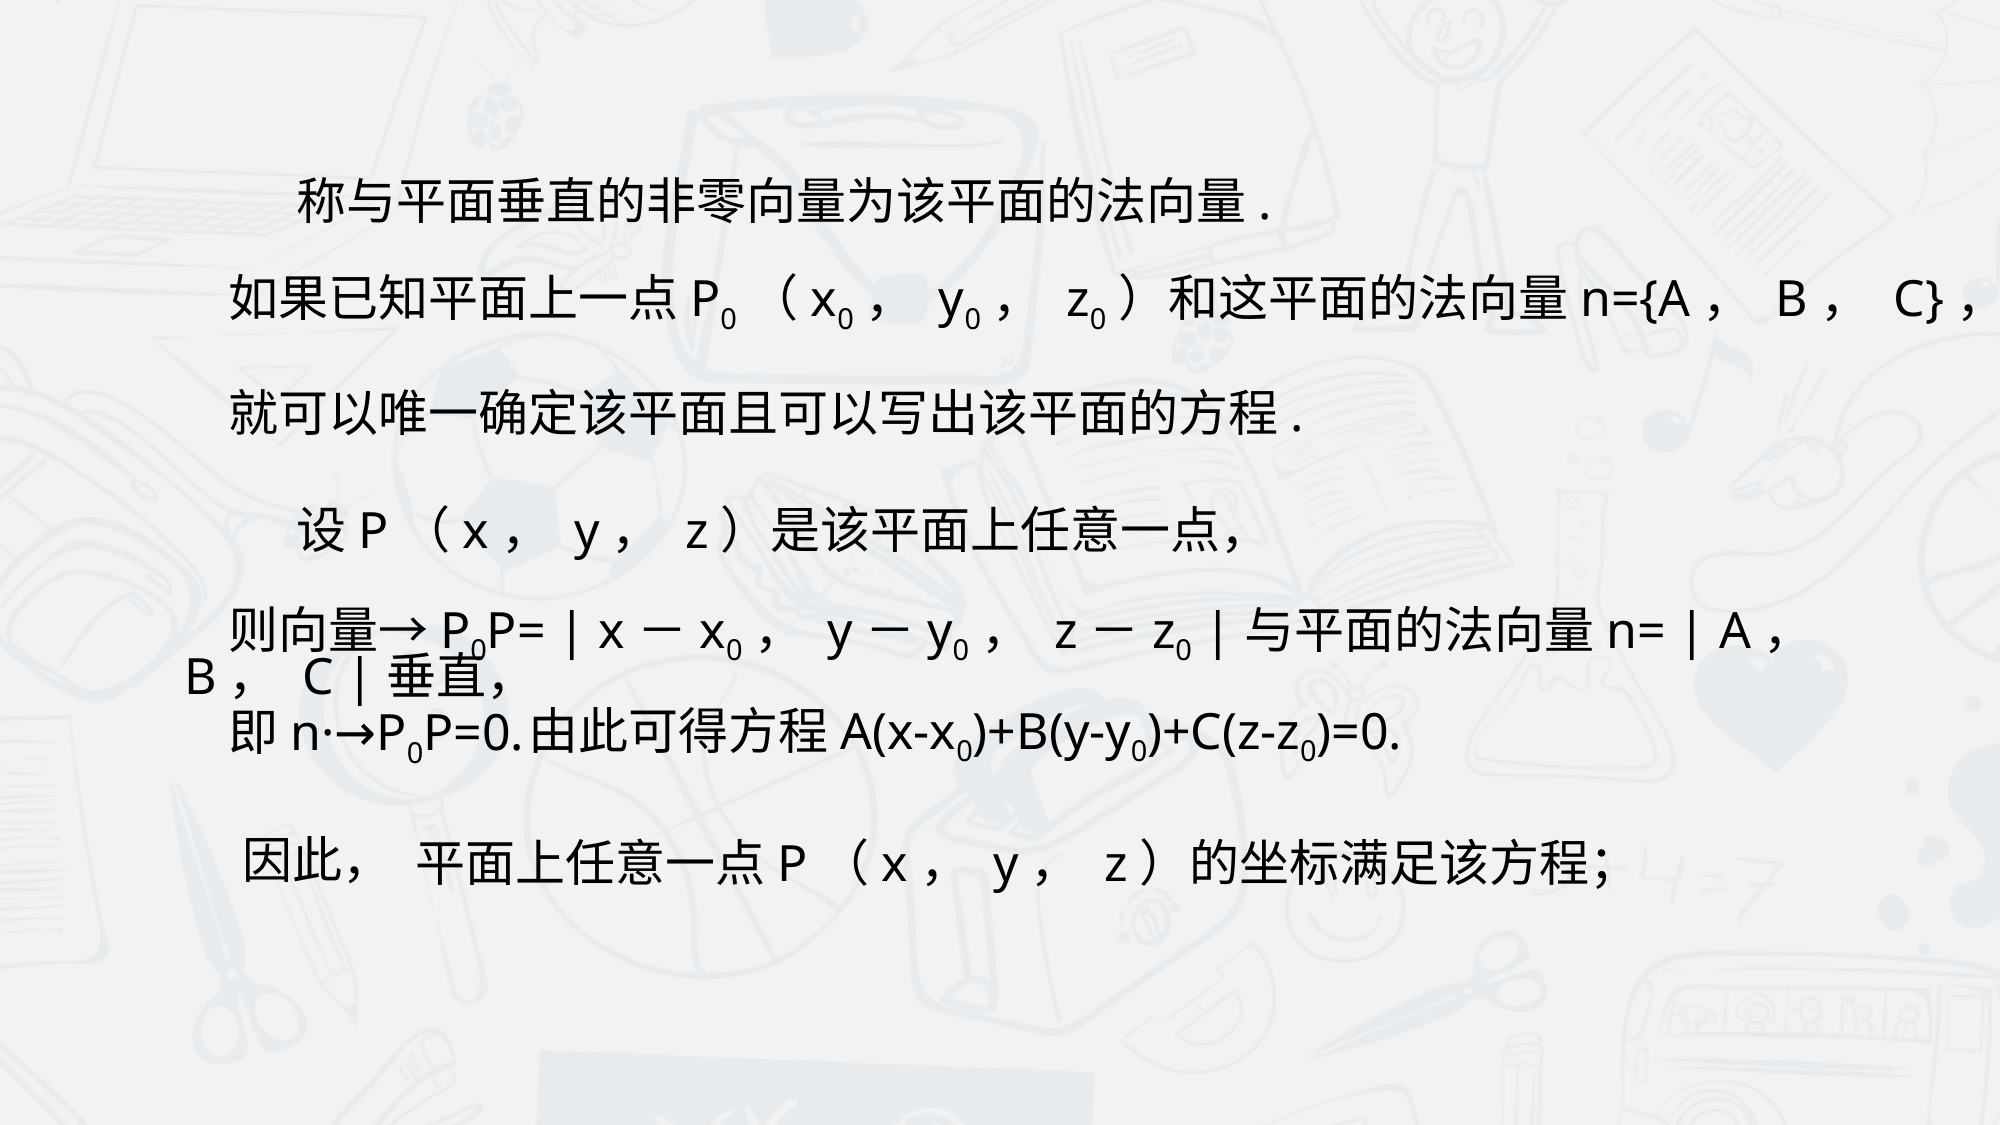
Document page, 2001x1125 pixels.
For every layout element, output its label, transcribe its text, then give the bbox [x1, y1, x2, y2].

text_box 由此可得方程A(x-x0)+B(y-y0)+C(z-z0)=0. [469, 722, 2000, 775]
text_box 称与平面垂直的非零向量为该平面的法向量. [237, 184, 1954, 238]
text_box 则向量→P0P= | x－x0， y－y0， z－z0 |与平面的法向量n= | A， B， C |垂直， [169, 621, 1886, 712]
text_box 因此， [183, 843, 1779, 896]
text_box 即n·→P0P=0. [169, 723, 1765, 777]
text_box 设P（x， y， z）是该平面上任意一点， [237, 513, 1833, 566]
text_box 就可以唯一确定该平面且可以写出该平面的方程. [169, 396, 1886, 449]
text_box 平面上任意一点P（x， y， z）的坐标满足该方程； [356, 846, 2000, 900]
text_box 如果已知平面上一点P0（x0， y0， z0）和这平面的法向量n={A， B， C}， [169, 289, 2000, 343]
